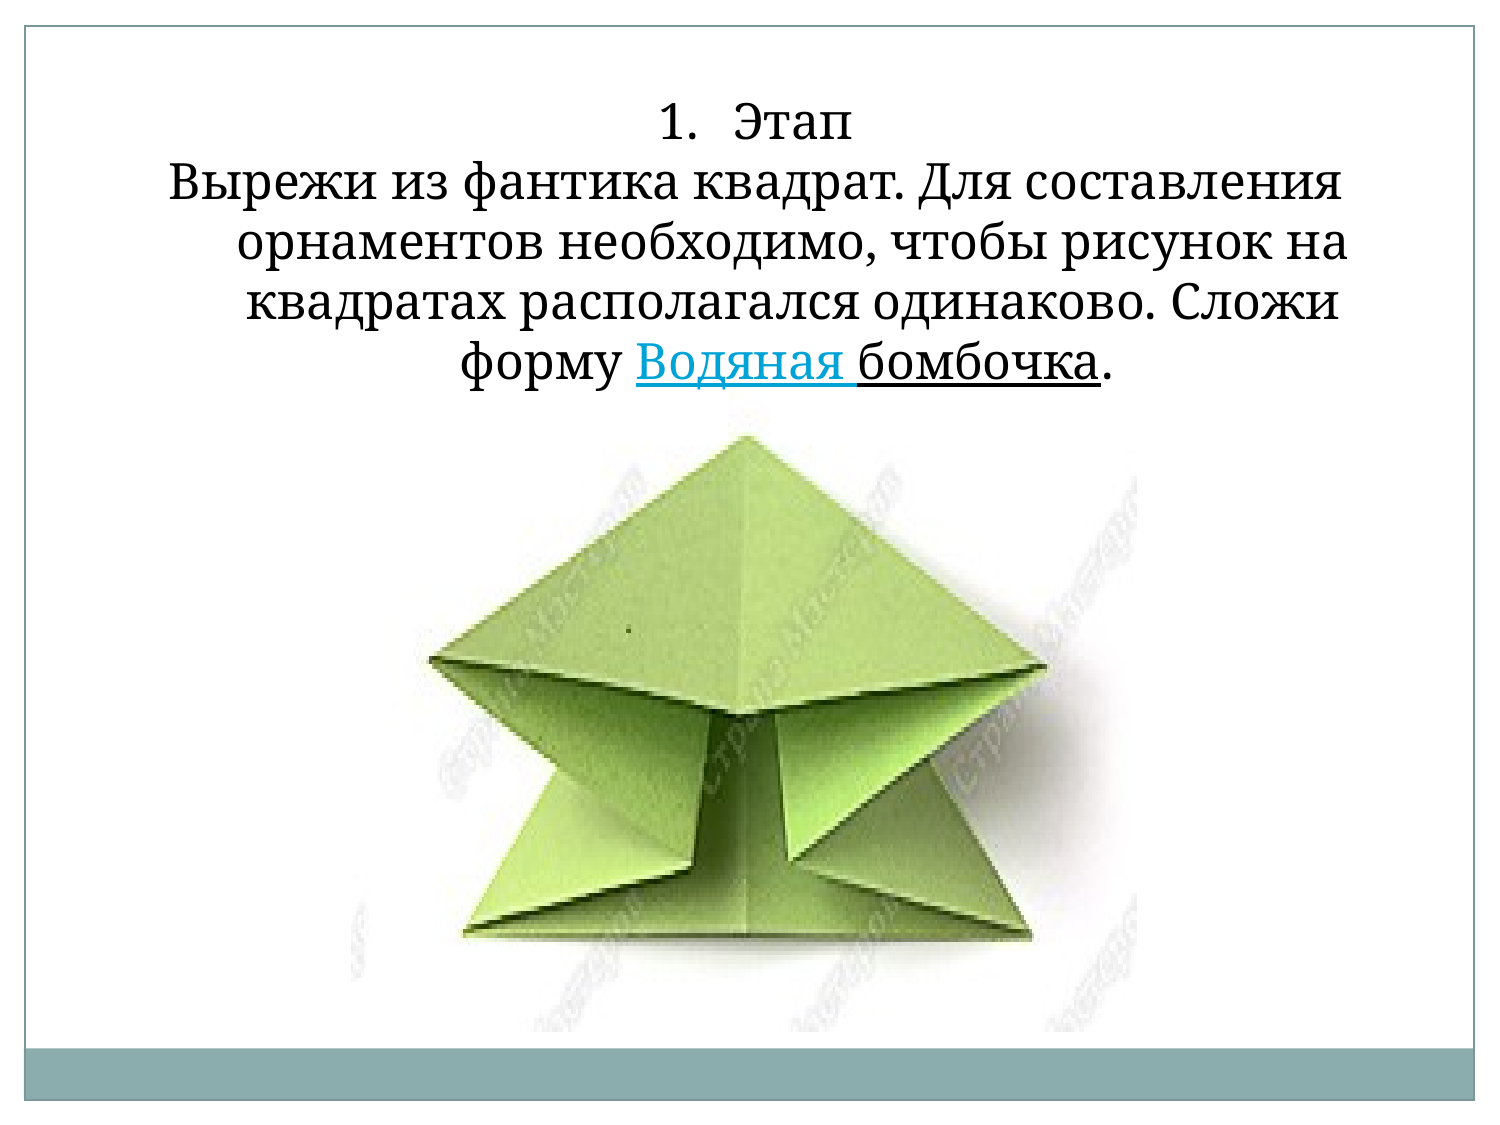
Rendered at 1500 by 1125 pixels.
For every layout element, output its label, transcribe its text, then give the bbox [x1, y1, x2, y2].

text_box Этап Вырежи из фантика квадрат. Для составления орнаментов необходимо, чтобы рисунок на квадратах располагался одинаково. Сложи форму Водяная бомбочка. [140, 81, 1371, 465]
picture [351, 374, 1137, 1032]
